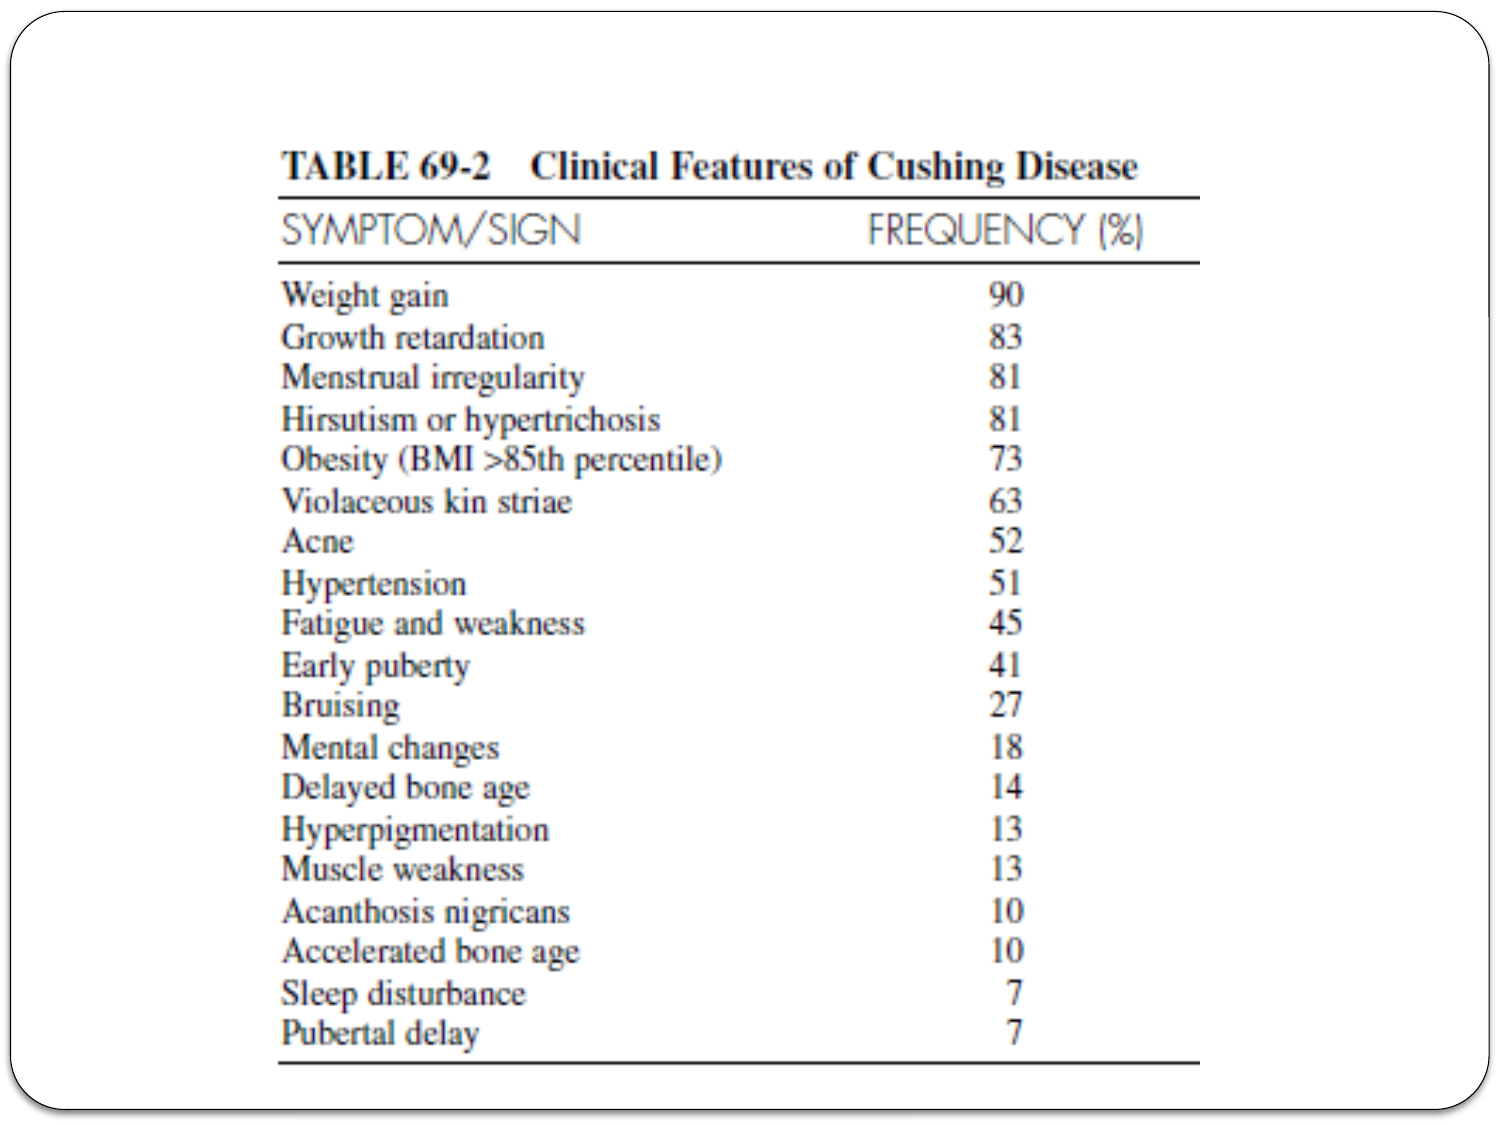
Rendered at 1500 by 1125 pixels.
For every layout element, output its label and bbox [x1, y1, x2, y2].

text_box [199, 121, 1201, 1072]
